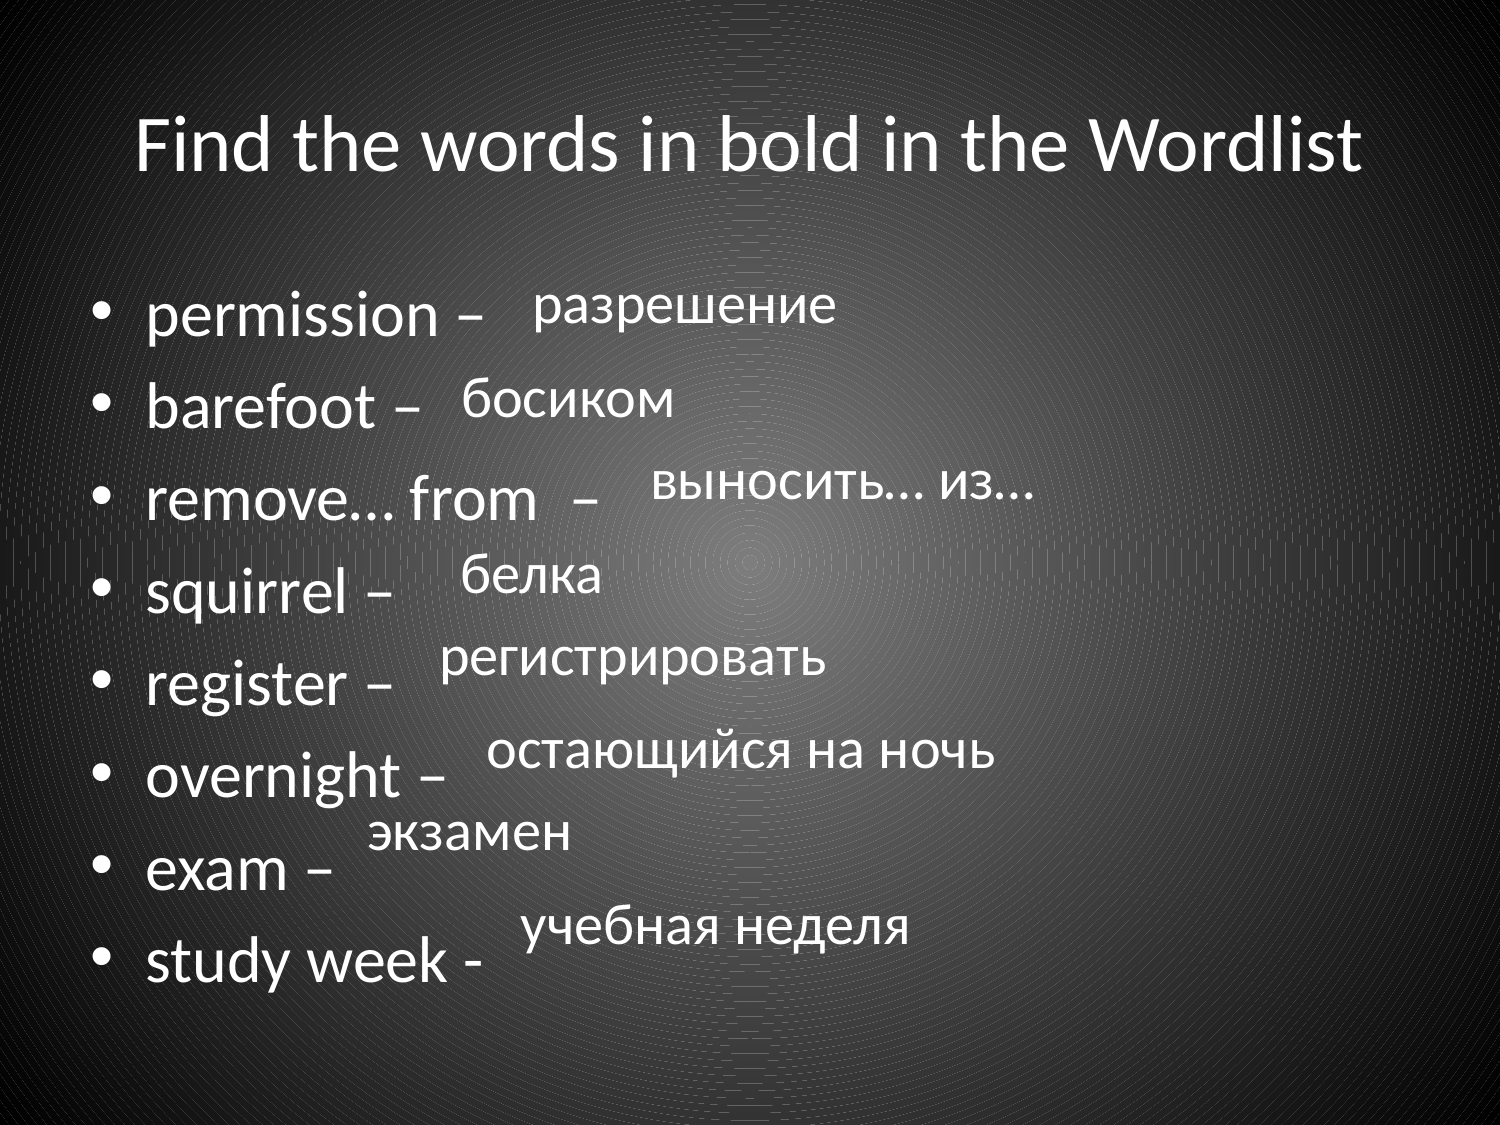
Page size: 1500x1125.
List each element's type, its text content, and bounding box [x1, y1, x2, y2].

text_box регистрировать [424, 609, 842, 695]
text_box босиком [446, 351, 691, 437]
title Find the words in bold in the Wordlist [75, 45, 1425, 233]
text_box выносить… из… [635, 433, 1050, 519]
text_box учебная неделя [505, 878, 926, 964]
list permission – barefoot – remove… from – squirrel – register – overnight – exam – study week - [75, 262, 1425, 1005]
text_box белка [446, 527, 619, 609]
text_box остающийся на ночь [471, 703, 1011, 788]
text_box экзамен [352, 785, 588, 870]
text_box разрешение [517, 257, 853, 343]
